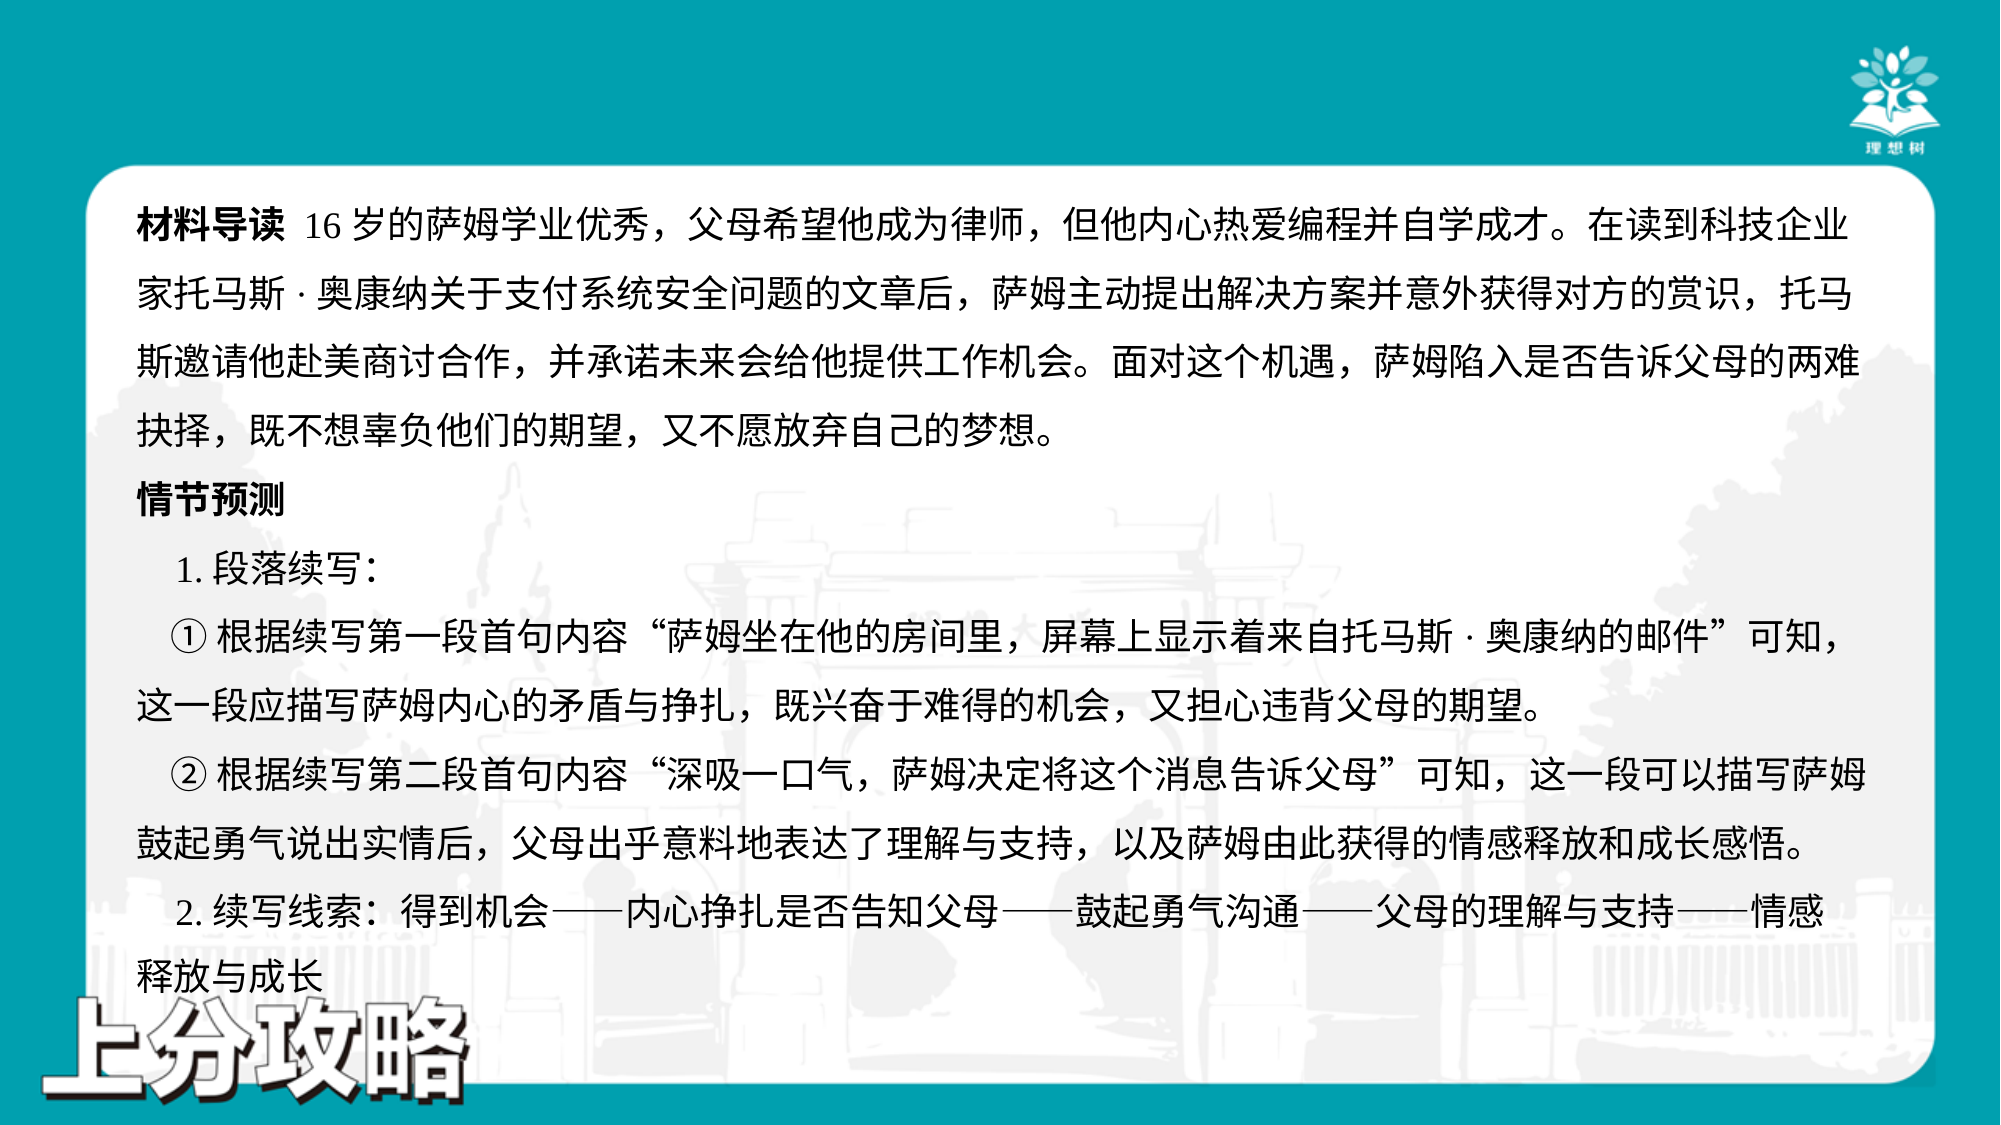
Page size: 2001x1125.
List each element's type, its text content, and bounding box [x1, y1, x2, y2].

picture [0, 0, 2000, 1125]
text_box 材料导读 16岁的萨姆学业优秀，父母希望他成为律师，但他内心热爱编程并自学成才。在读到科技企业 家托马斯·奥康纳关于支付系统安全问题的文章后，萨姆主动提出解决方案并意外获得对方的赏识，托马 斯邀请他赴美商讨合作，并承诺未来会给他提供工作机会。面对这个机遇，萨姆陷入是否告诉父母的两难 抉择，既不想辜负他们的期望，又不愿放弃自己的梦想。 情节预测 1.段落续写： ①根据续写第一段首句内容“萨姆坐在他的房间里，屏幕上显示着来自托马斯·奥康纳的邮件”可知， 这一段应描写萨姆内心的矛盾与挣扎，既兴奋于难得的机会，又担心违背父母的期望。 ②根据续写第二段首句内容“深吸一口气，萨姆决定将这个消息告诉父母”可知，这一段可以描写萨姆 鼓起勇气说出实情后，父母出乎意料地表达了理解与支持，以及萨姆由此获得的情感释放和成长感悟。 2.续写线索：得到机会——内心挣扎是否告知父母——鼓起勇气沟通——父母的理解与支持——情感 释放与成长 [136, 177, 1865, 991]
